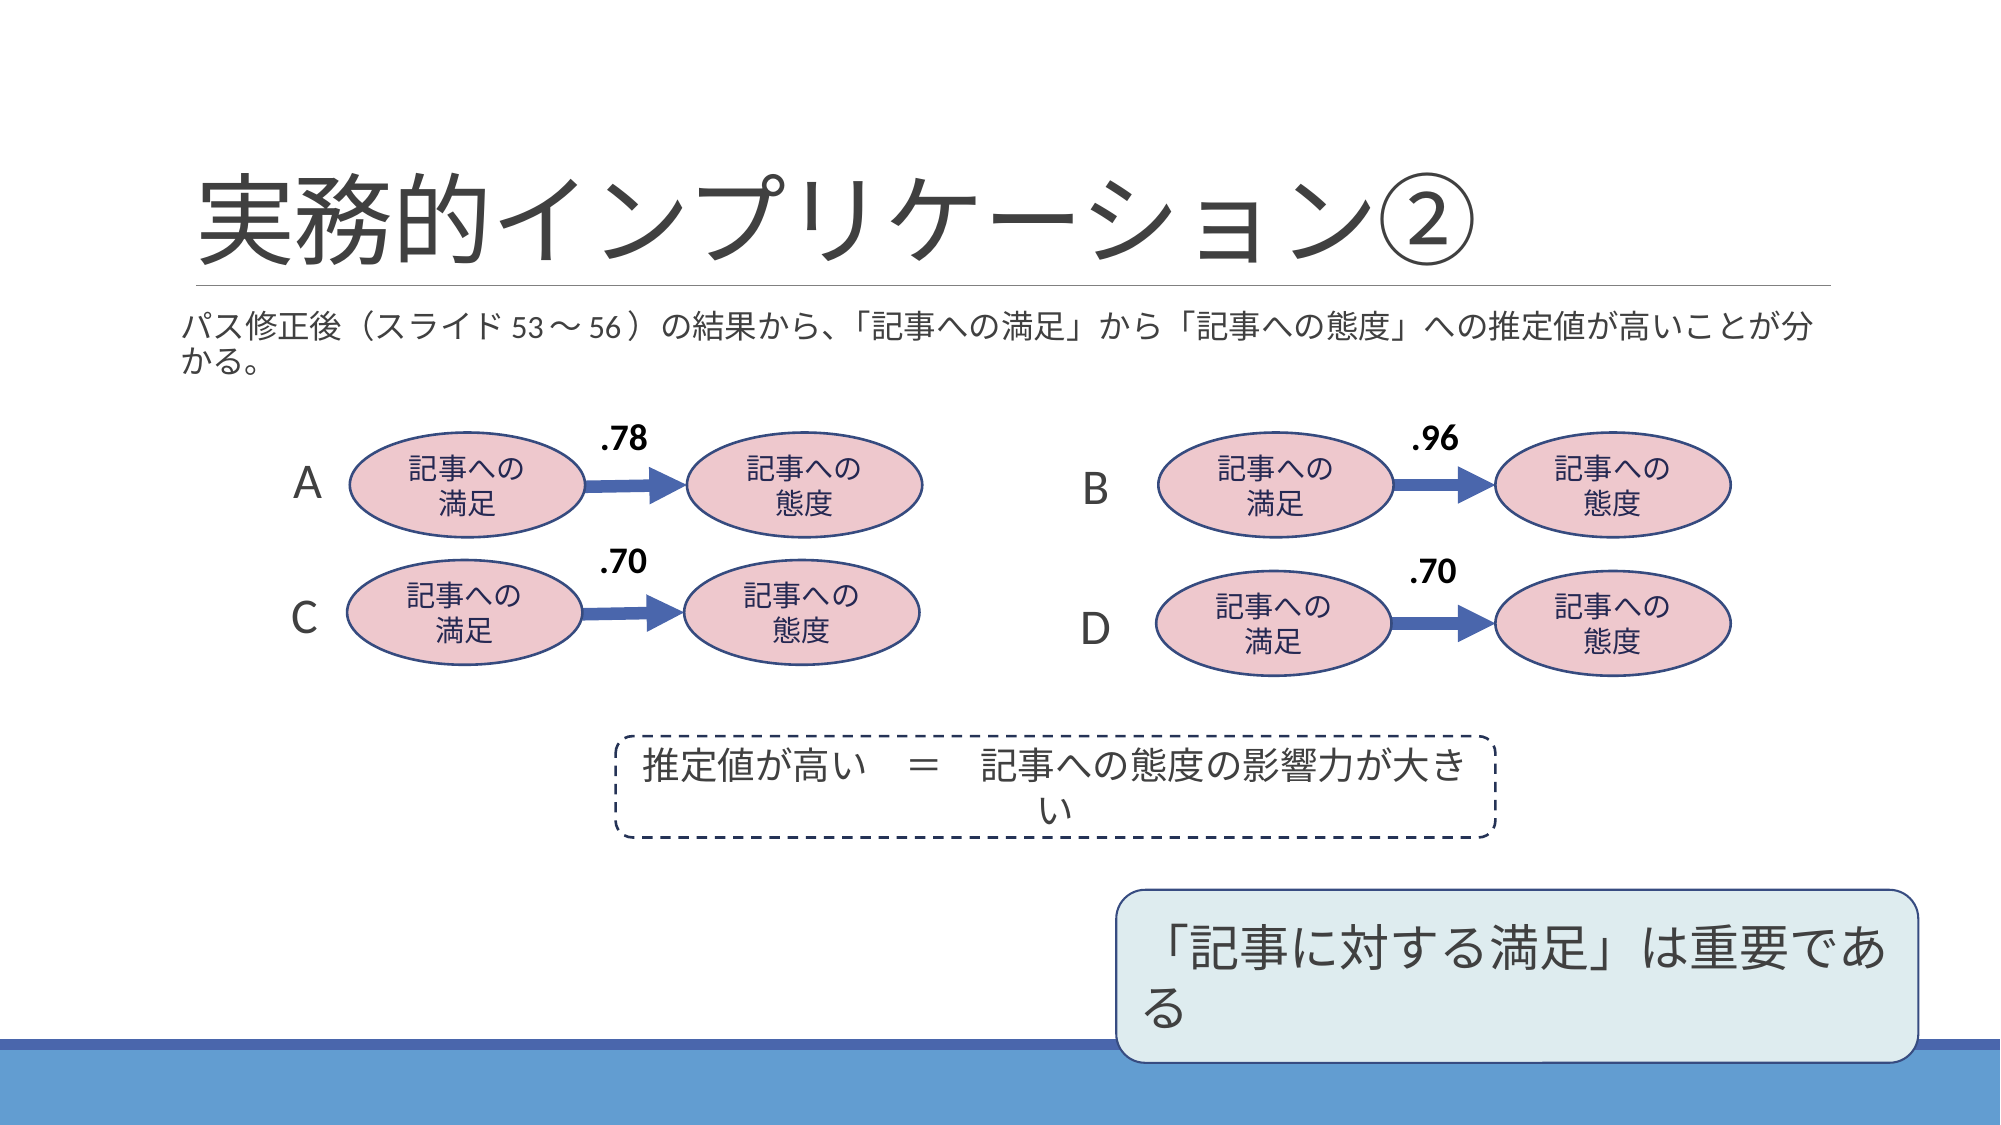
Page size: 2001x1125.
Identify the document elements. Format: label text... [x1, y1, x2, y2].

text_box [278, 404, 1732, 677]
text_box 推定値が高い ＝ 記事への態度の影響力が大きい [614, 734, 1497, 839]
text_box 「記事に対する満足」は重要である [1116, 889, 1919, 1063]
list パス修正後（スライド53～56）の結果から､「記事への満足」から「記事への態度」への推定値が高いことが分かる。 [180, 302, 1830, 389]
title 実務的インプリケーション② [180, 47, 1830, 285]
